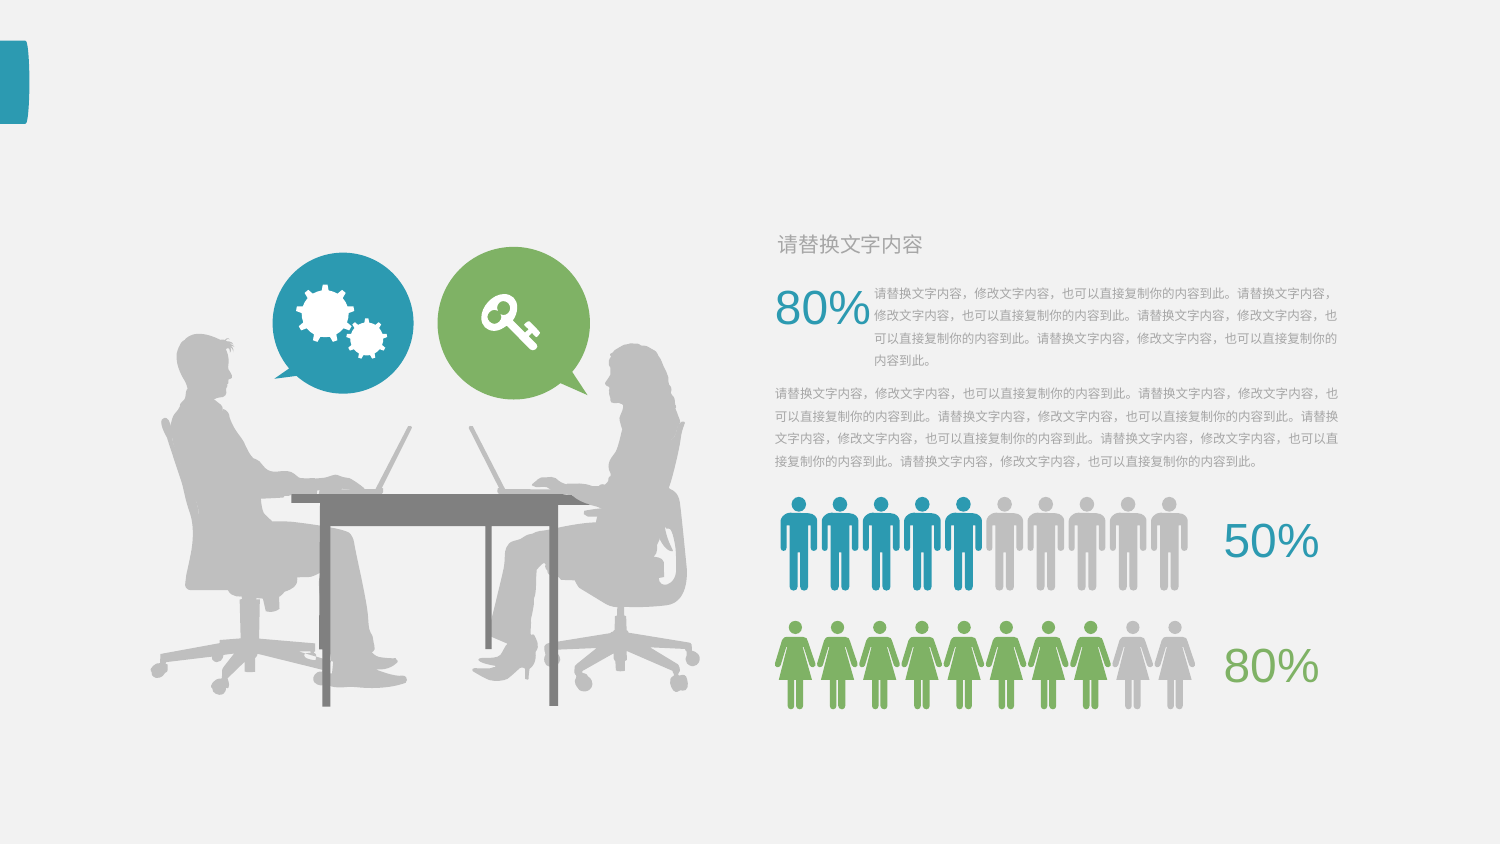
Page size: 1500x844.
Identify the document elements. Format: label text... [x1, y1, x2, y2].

text_box 请替换文字内容 [777, 231, 1031, 257]
text_box 请替换文字内容，修改文字内容，也可以直接复制你的内容到此。请替换文字内容，修改文字内容，也可以直接复制你的内容到此。请替换文字内容，修改文字内容，也可以直接复制你的内容到此。请替换文字内容，修改文字内容，也可以直接复制你的内容到此。 [874, 278, 1348, 369]
text_box 80% [1223, 634, 1321, 692]
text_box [149, 246, 701, 707]
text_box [780, 496, 1188, 591]
text_box 80% [775, 277, 872, 335]
text_box 请替换文字内容，修改文字内容，也可以直接复制你的内容到此。请替换文字内容，修改文字内容，也可以直接复制你的内容到此。请替换文字内容，修改文字内容，也可以直接复制你的内容到此。请替换文字内容，修改文字内容，也可以直接复制你的内容到此。请替换文字内容，修改文字内容，也可以直接复制你的内容到此。请替换文字内容，修改文字内容，也可以直接复制你的内容到此。 [774, 378, 1348, 469]
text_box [774, 620, 1196, 710]
text_box 50% [1223, 509, 1321, 567]
